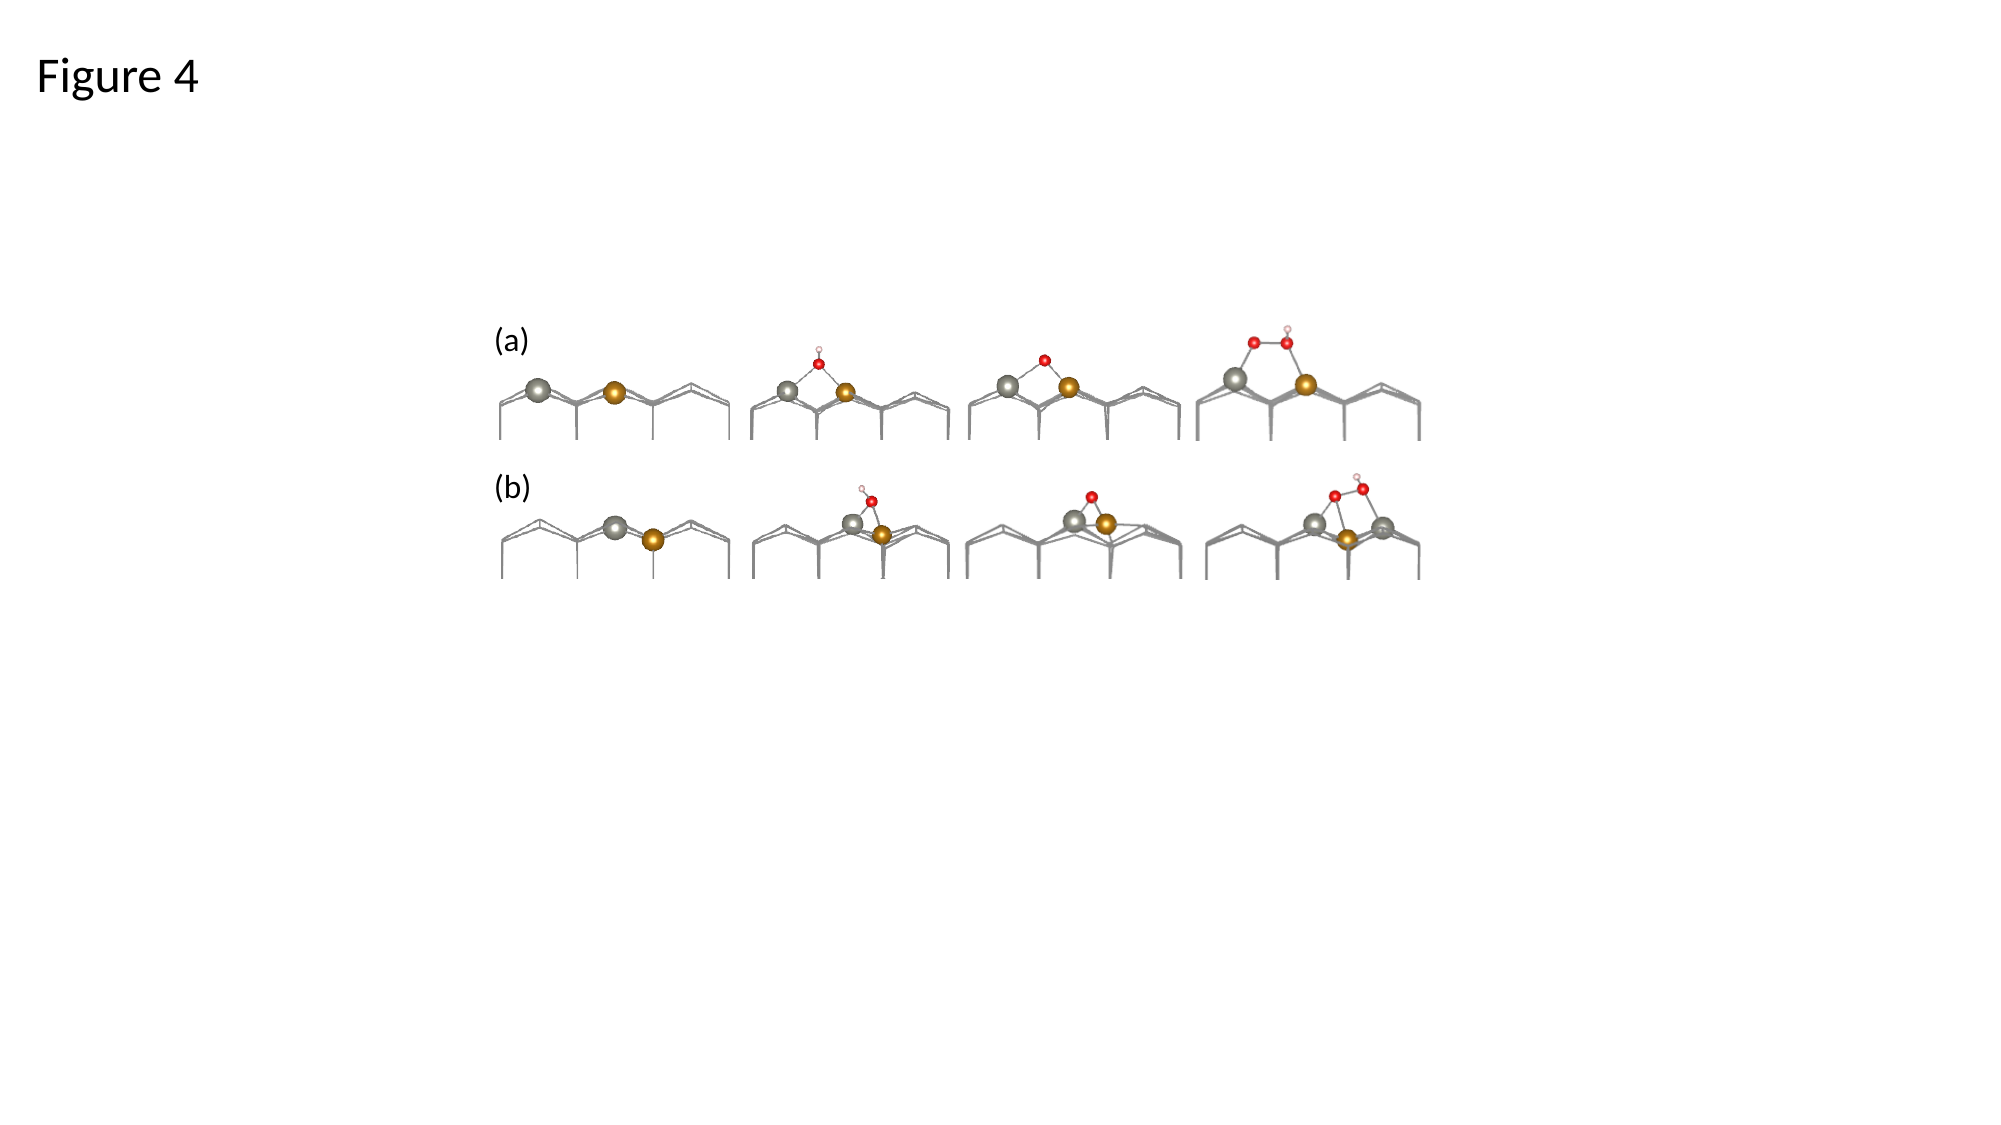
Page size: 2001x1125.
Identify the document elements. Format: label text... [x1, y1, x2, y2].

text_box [478, 310, 1430, 580]
text_box Figure 4 [21, 35, 215, 111]
